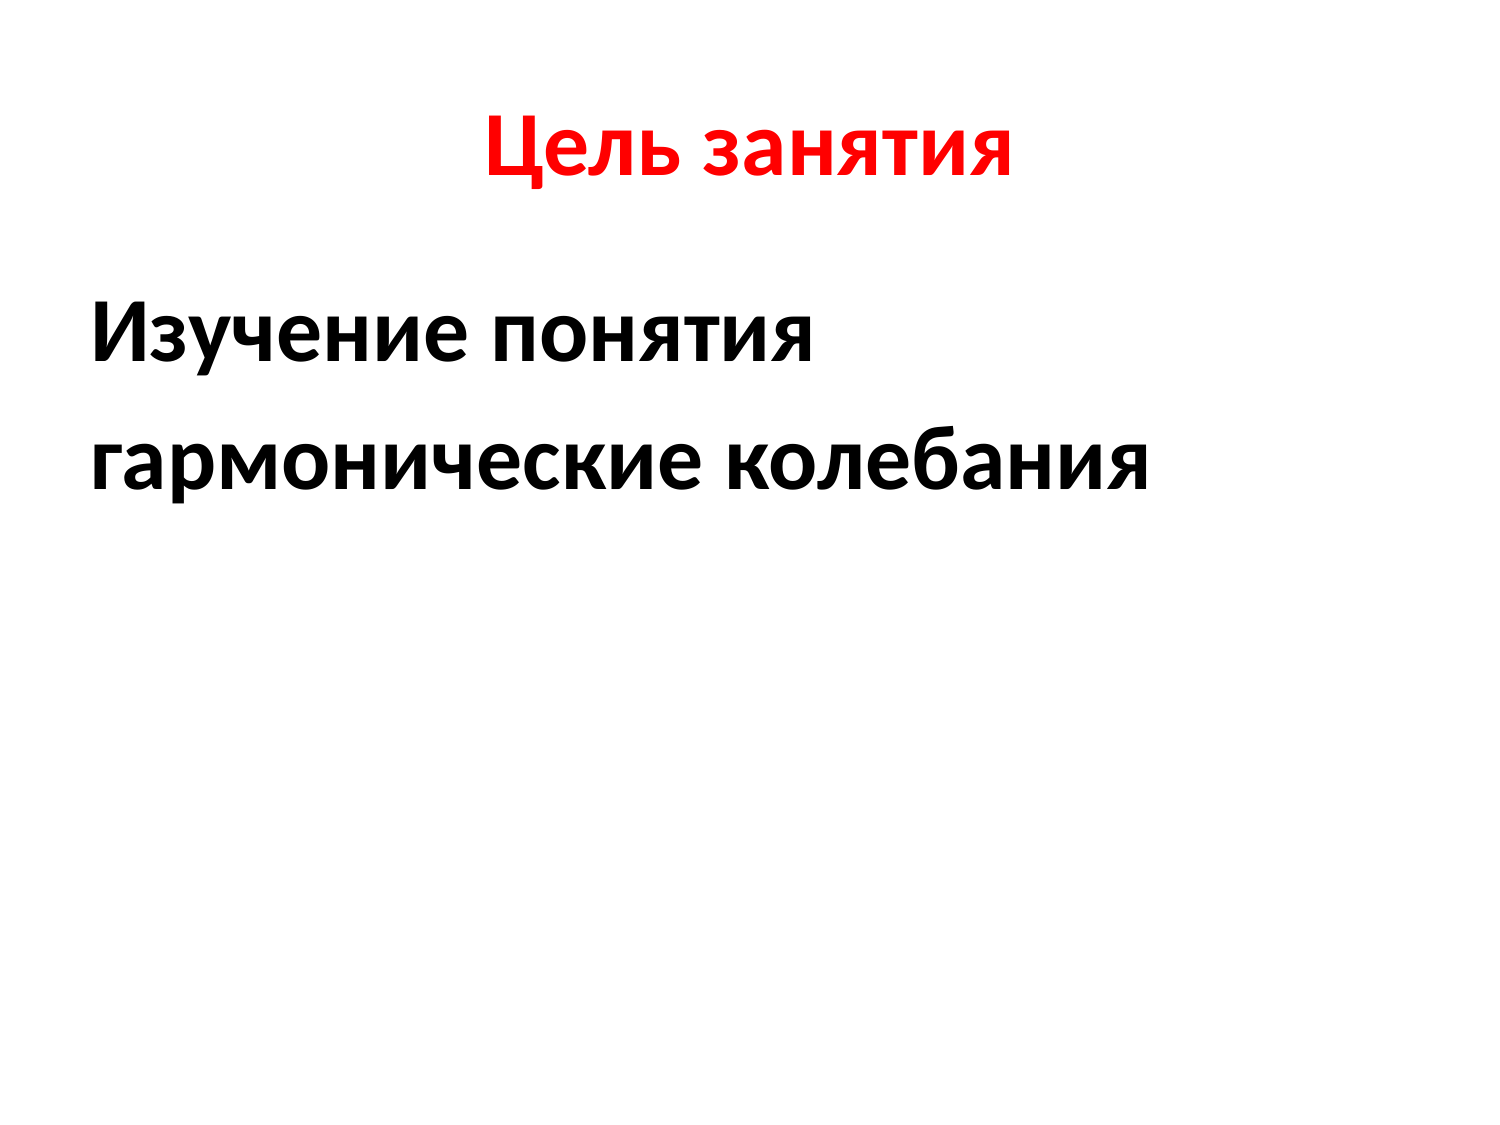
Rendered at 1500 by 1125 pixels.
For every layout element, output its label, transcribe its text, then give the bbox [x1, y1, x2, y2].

title Цель занятия [75, 45, 1425, 233]
list Изучение понятия гармонические колебания [75, 262, 1425, 1005]
